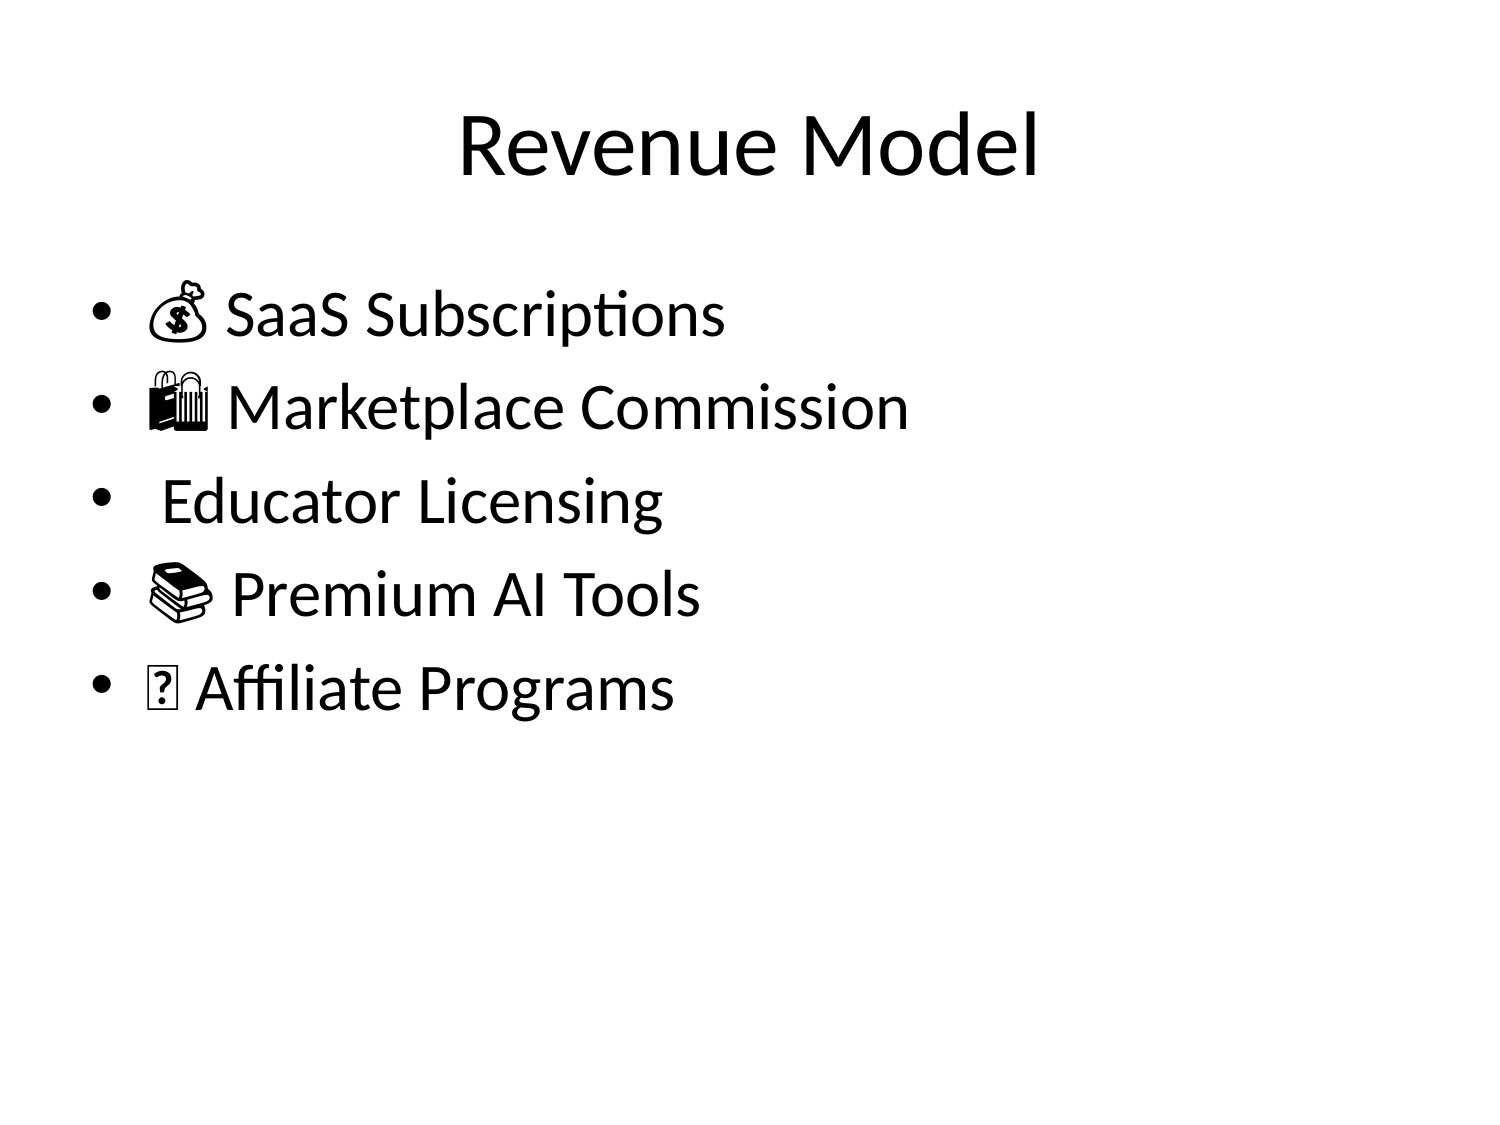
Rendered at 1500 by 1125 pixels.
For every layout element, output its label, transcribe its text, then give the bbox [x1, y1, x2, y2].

title Revenue Model [75, 45, 1425, 233]
list 💰 SaaS Subscriptions 🛍️ Marketplace Commission 🧑‍🏫 Educator Licensing 📚 Premium AI Tools 🎁 Affiliate Programs [75, 262, 1425, 1005]
